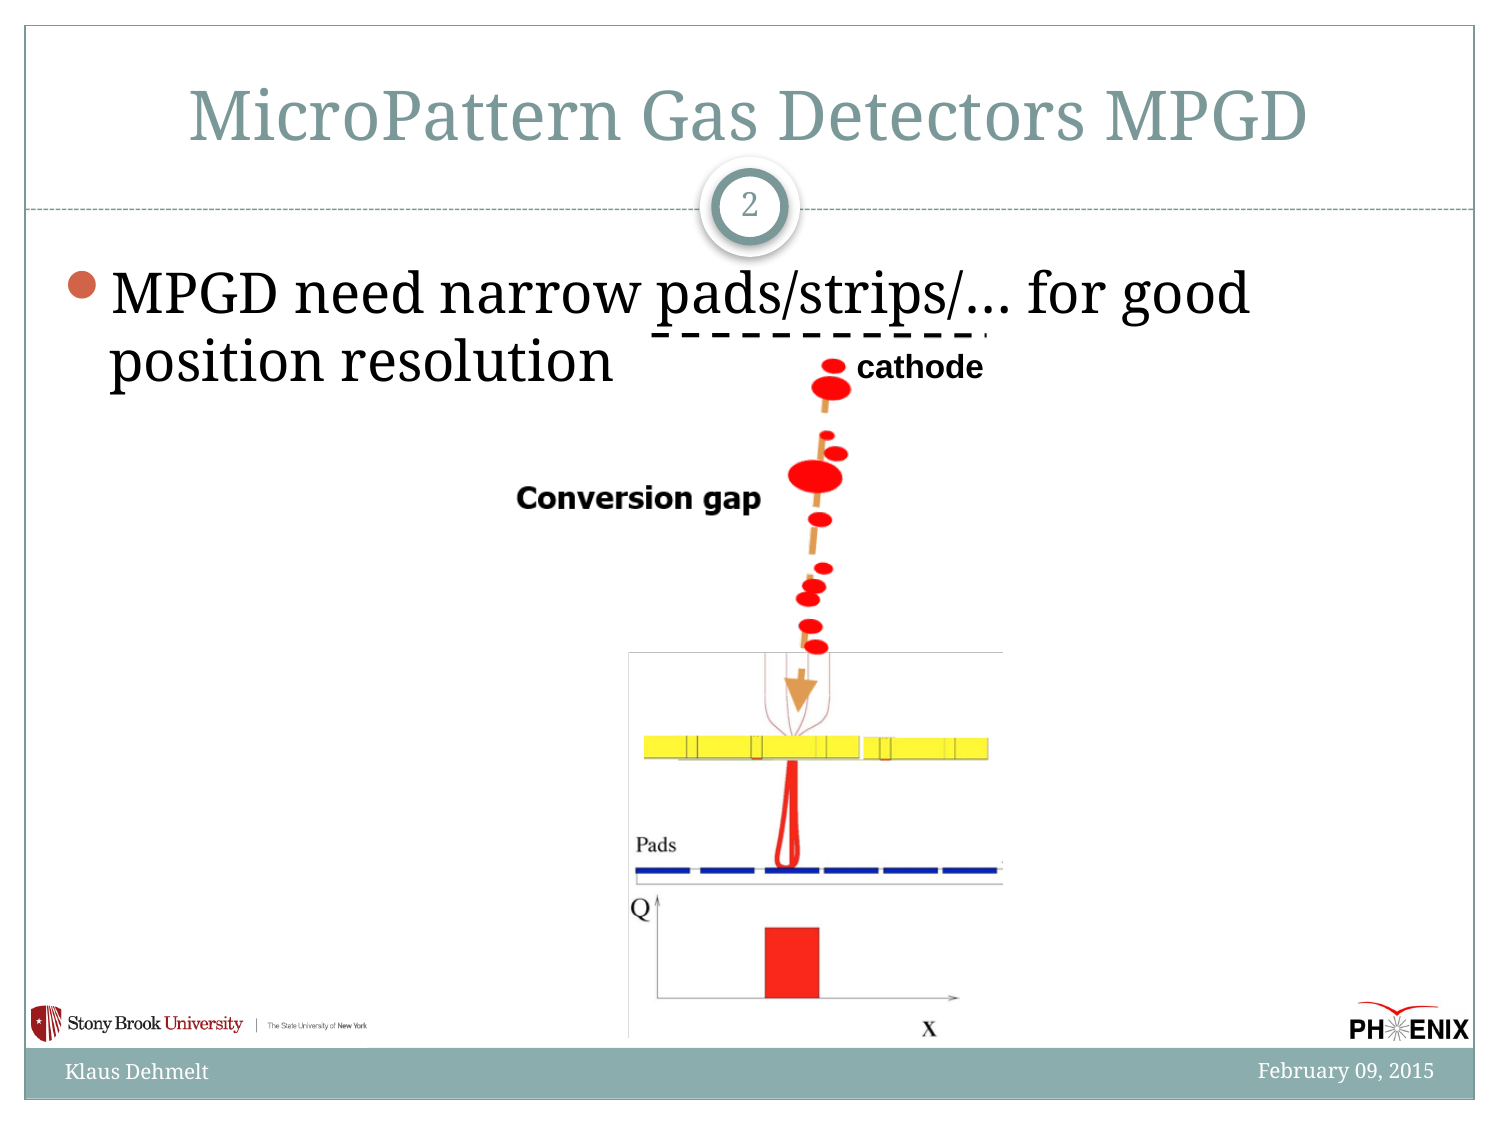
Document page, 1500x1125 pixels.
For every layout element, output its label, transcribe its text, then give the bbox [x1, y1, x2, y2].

list MPGD need narrow pads/strips/… for good position resolution [49, 249, 1450, 1005]
footer Klaus Dehmelt [50, 1051, 638, 1112]
slide_number 2 [712, 169, 788, 243]
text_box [497, 333, 1003, 1038]
picture [30, 994, 367, 1048]
title MicroPattern Gas Detectors MPGD [49, 37, 1450, 162]
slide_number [950, 1050, 1450, 1111]
picture [1350, 1001, 1469, 1041]
